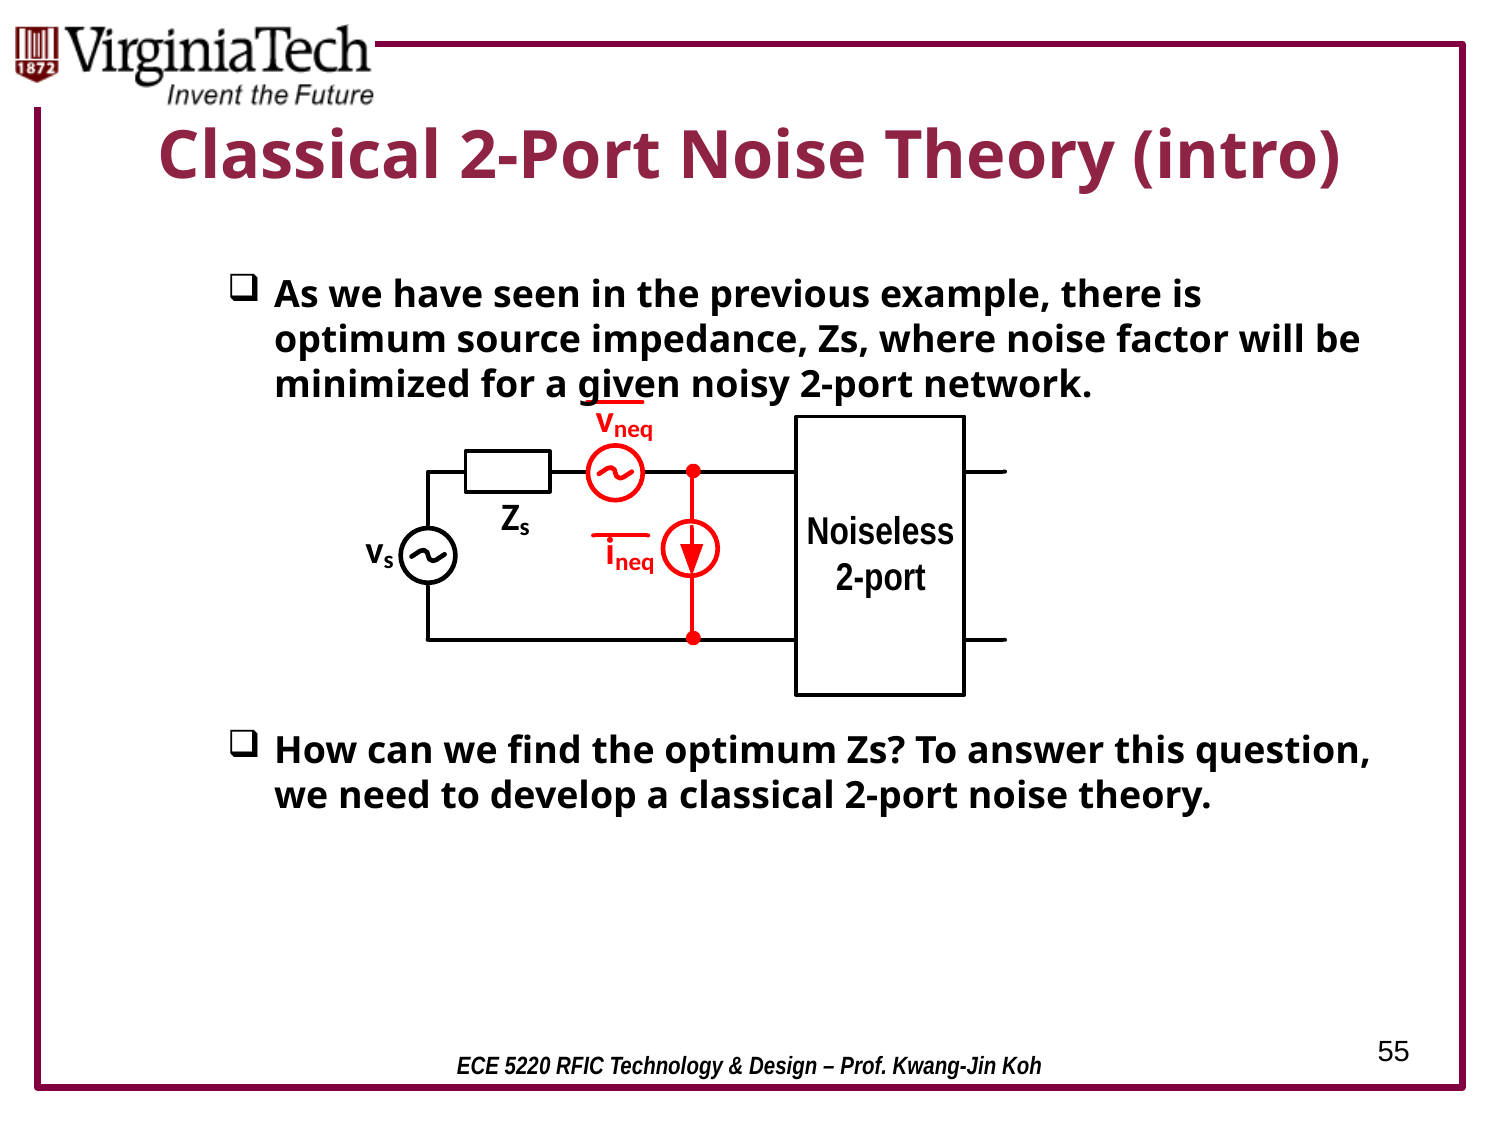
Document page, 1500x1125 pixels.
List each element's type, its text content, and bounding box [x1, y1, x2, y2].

text_box How can we find the optimum Zs? To answer this question, we need to develop a classical 2-port noise theory. [212, 718, 1388, 824]
slide_number 55 [1074, 1024, 1425, 1103]
text_box As we have seen in the previous example, there is optimum source impedance, Zs, where noise factor will be minimized for a given noisy 2-port network. [212, 262, 1388, 413]
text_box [360, 387, 1013, 702]
picture [15, 24, 375, 107]
title Classical 2-Port Noise Theory (intro) [75, 104, 1425, 213]
